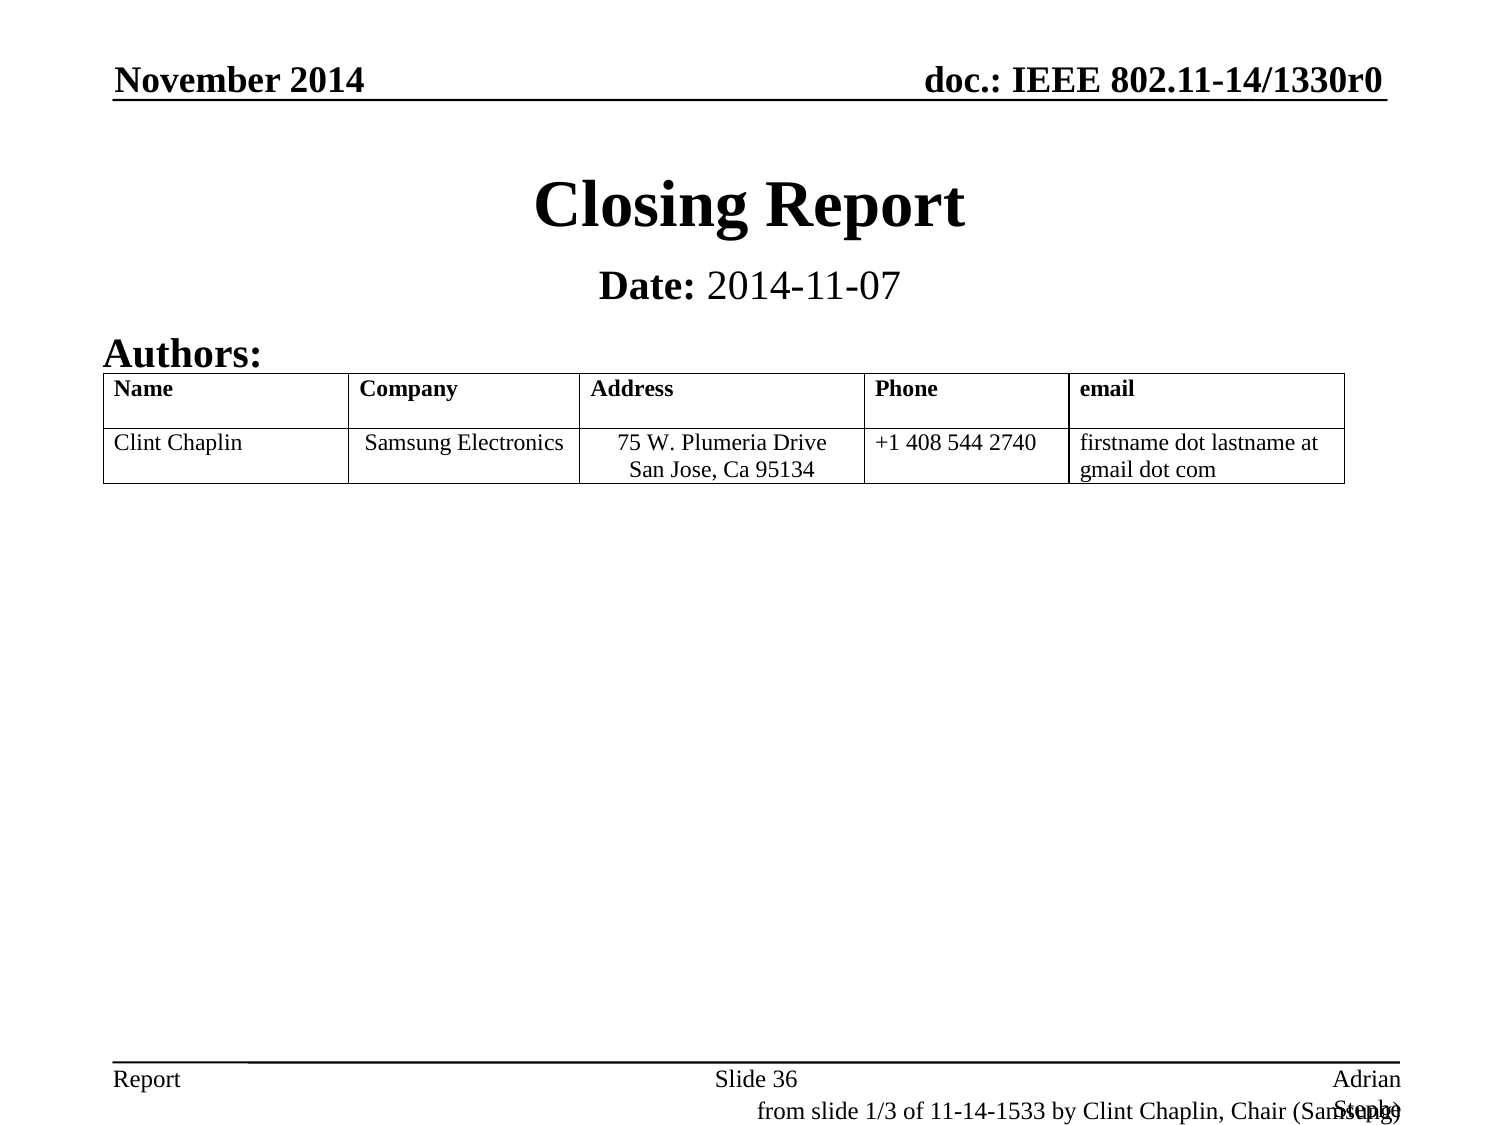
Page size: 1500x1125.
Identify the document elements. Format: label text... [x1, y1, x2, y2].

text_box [88, 373, 1354, 732]
slide_number Slide 36 [712, 1061, 800, 1087]
title Closing Report [112, 112, 1388, 249]
text_box from slide 1/3 of 11-14-1533 by Clint Chaplin, Chair (Samsung) [343, 1087, 1417, 1125]
footer Adrian Stephens, Intel Corporation [1324, 1061, 1402, 1087]
list Date: 2014-11-07 [112, 249, 1388, 313]
text_box Authors: [87, 318, 325, 372]
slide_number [114, 54, 374, 101]
